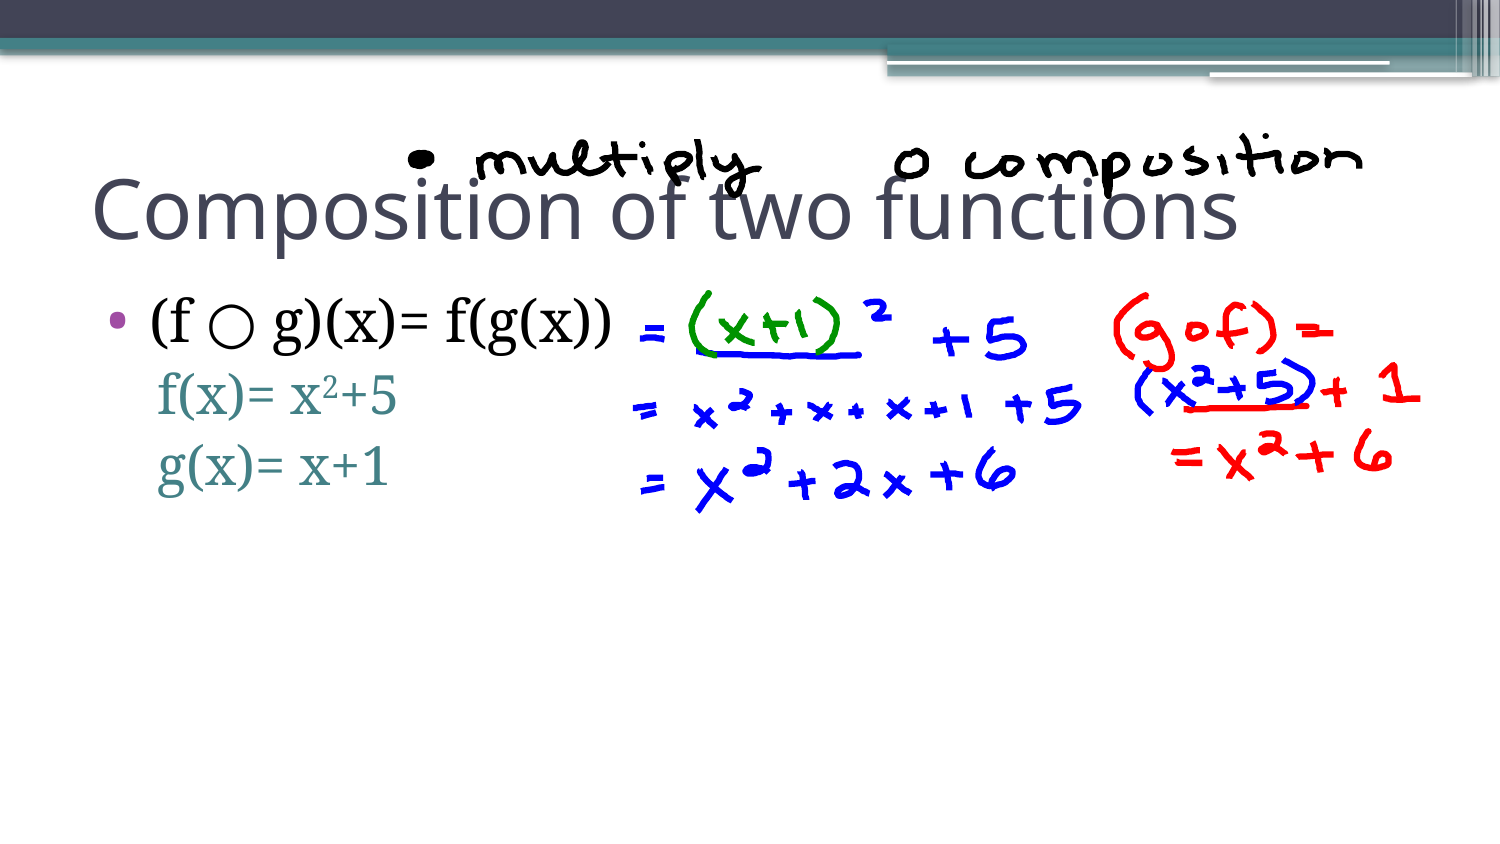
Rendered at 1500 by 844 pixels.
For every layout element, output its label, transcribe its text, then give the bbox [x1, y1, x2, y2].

text_box [699, 469, 715, 488]
text_box [1218, 446, 1236, 465]
text_box [726, 314, 747, 343]
text_box [640, 411, 657, 418]
text_box [715, 486, 733, 502]
text_box [1252, 302, 1275, 352]
text_box [1356, 430, 1390, 470]
text_box [1226, 334, 1237, 347]
text_box [796, 310, 806, 338]
text_box [1165, 382, 1185, 405]
text_box [1382, 396, 1421, 401]
text_box [896, 150, 927, 177]
text_box [1240, 134, 1251, 156]
text_box [963, 394, 970, 418]
text_box [530, 141, 610, 175]
text_box [1335, 393, 1339, 408]
title Composition of two functions [74, 140, 1426, 273]
text_box [802, 484, 807, 500]
text_box [833, 462, 870, 497]
text_box [696, 467, 728, 512]
text_box [1192, 367, 1215, 385]
text_box [696, 408, 713, 428]
text_box [1104, 154, 1128, 197]
text_box [942, 462, 950, 491]
text_box [696, 350, 706, 354]
text_box [1171, 449, 1200, 454]
text_box [1316, 457, 1322, 473]
text_box [1115, 294, 1149, 359]
text_box [1183, 405, 1308, 411]
text_box [897, 483, 911, 495]
text_box [1145, 155, 1171, 175]
text_box [696, 139, 705, 178]
text_box [932, 338, 947, 342]
text_box [1380, 364, 1402, 398]
text_box [770, 325, 779, 342]
text_box [799, 471, 805, 481]
text_box [788, 480, 816, 485]
text_box [643, 157, 652, 173]
text_box [1324, 150, 1361, 169]
text_box [1216, 329, 1249, 336]
text_box [1321, 389, 1347, 394]
text_box [884, 475, 904, 498]
text_box [1137, 322, 1173, 370]
text_box [1187, 324, 1207, 340]
text_box [1038, 152, 1097, 177]
text_box [986, 318, 1025, 359]
text_box [813, 297, 838, 353]
text_box [977, 448, 1014, 490]
text_box [666, 153, 691, 185]
text_box [632, 404, 657, 409]
text_box [693, 406, 705, 417]
text_box [762, 322, 788, 326]
text_box [734, 330, 755, 344]
text_box [690, 292, 718, 357]
text_box [884, 472, 896, 483]
text_box [613, 141, 619, 156]
text_box [1137, 369, 1153, 415]
text_box [1311, 441, 1318, 454]
text_box [646, 476, 664, 480]
text_box [600, 156, 638, 161]
text_box [712, 155, 761, 196]
text_box [1260, 432, 1287, 455]
text_box [1296, 453, 1334, 459]
text_box [944, 329, 953, 357]
text_box [721, 318, 735, 332]
text_box [807, 404, 822, 412]
text_box [1228, 451, 1246, 479]
text_box [1249, 160, 1255, 175]
text_box [967, 154, 1023, 177]
text_box [744, 449, 770, 475]
text_box [730, 390, 751, 410]
text_box [898, 409, 911, 419]
text_box [1224, 304, 1245, 332]
text_box [1185, 147, 1207, 174]
text_box [887, 398, 909, 419]
text_box [717, 351, 860, 358]
text_box [639, 336, 665, 341]
text_box [1162, 379, 1176, 391]
text_box [764, 313, 771, 323]
text_box [1282, 359, 1314, 404]
text_box [888, 400, 897, 409]
text_box [777, 403, 784, 425]
text_box [410, 152, 432, 167]
text_box [1044, 386, 1080, 423]
text_box [1301, 332, 1334, 336]
text_box [948, 472, 964, 476]
text_box [814, 403, 831, 421]
text_box [706, 417, 717, 428]
text_box [848, 410, 864, 414]
list (f ○ g)(x)= f(g(x)) f(x)= x2+5 g(x)= x+1 [74, 276, 1426, 809]
text_box [864, 300, 892, 320]
text_box [823, 412, 833, 419]
text_box [924, 408, 948, 412]
text_box [1258, 371, 1291, 403]
text_box [478, 153, 525, 178]
text_box [1219, 156, 1227, 175]
text_box [641, 486, 665, 493]
text_box [1232, 377, 1242, 400]
text_box [615, 159, 625, 176]
text_box [1177, 391, 1196, 406]
text_box [1014, 395, 1022, 423]
text_box [1293, 153, 1317, 172]
text_box [1237, 152, 1282, 172]
